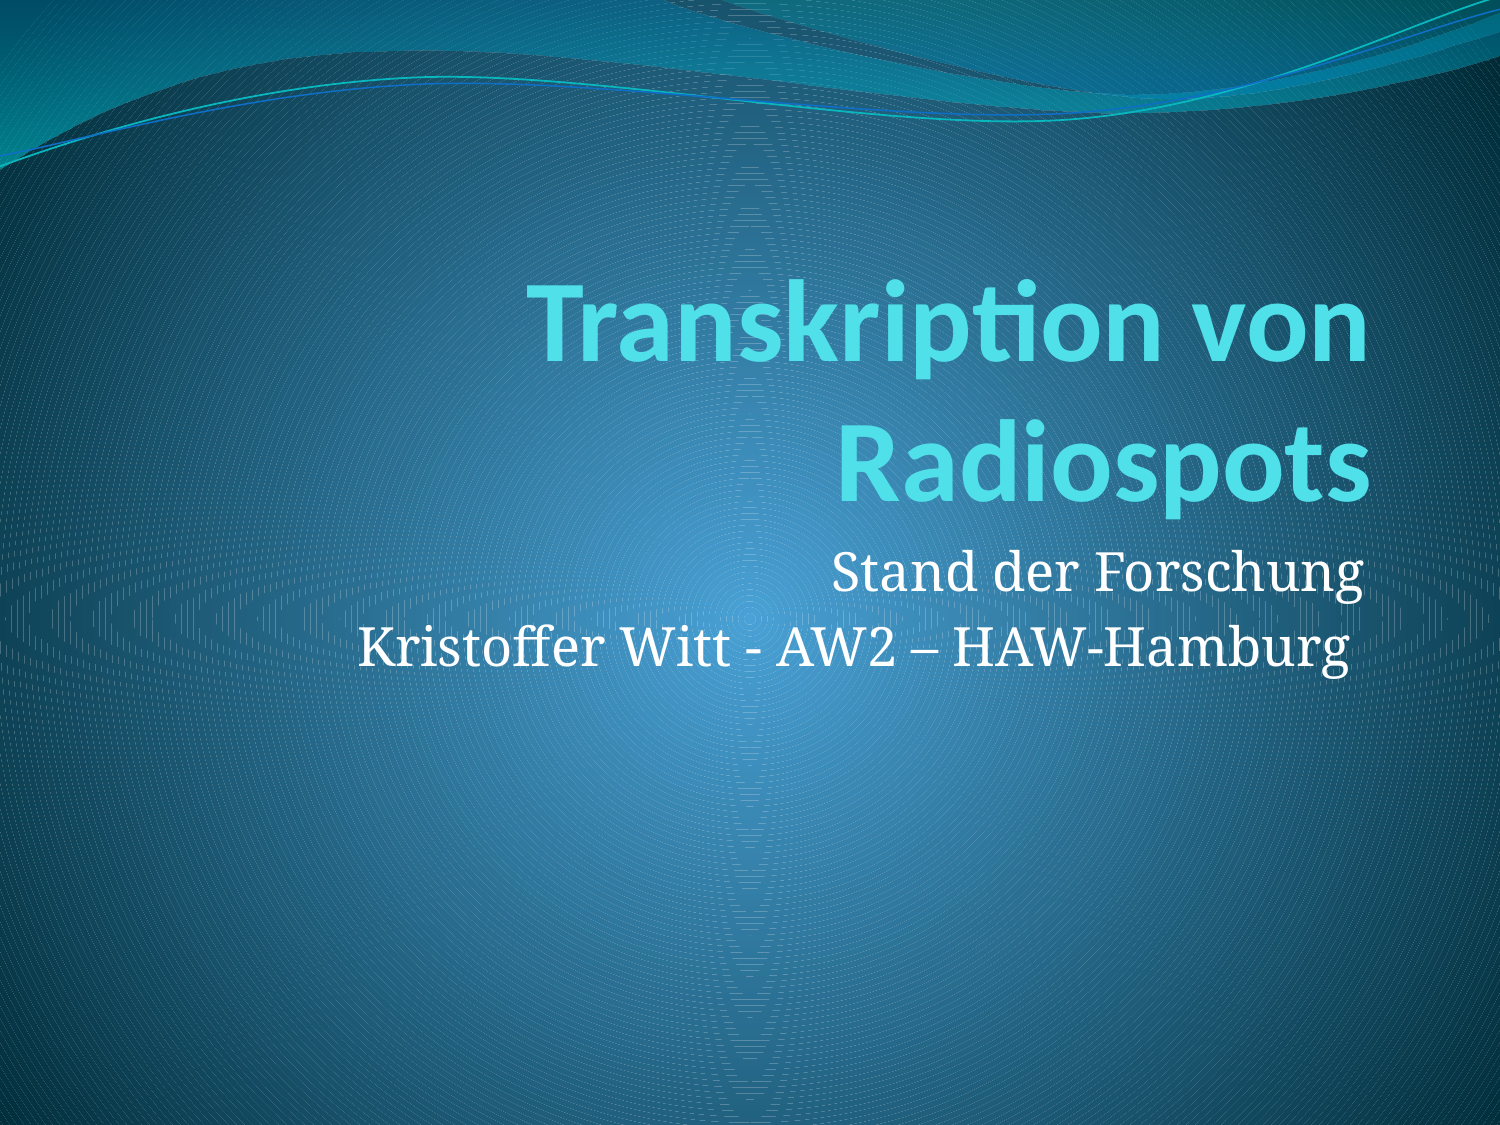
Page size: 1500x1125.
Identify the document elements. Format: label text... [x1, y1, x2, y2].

title Transkription von Radiospots [87, 224, 1376, 525]
subtitle Stand der Forschung Kristoffer Witt - AW2 – HAW-Hamburg [87, 529, 1376, 818]
